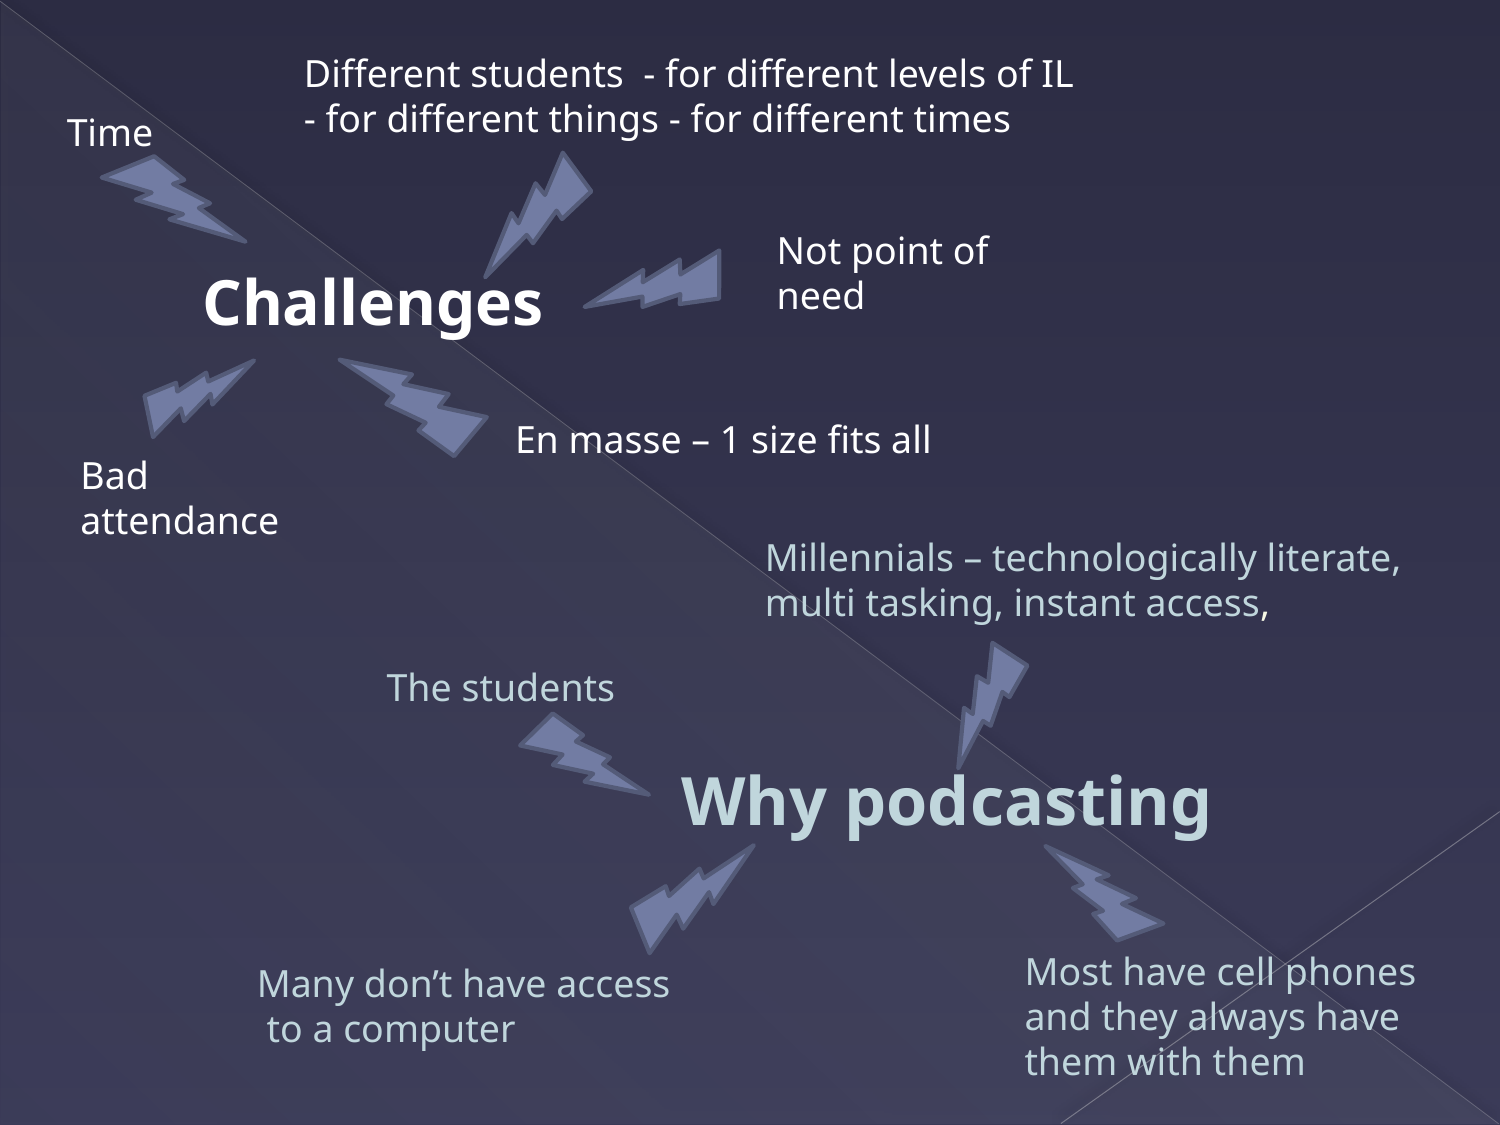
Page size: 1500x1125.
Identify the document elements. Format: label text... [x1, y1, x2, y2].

text_box Why podcasting [631, 751, 1269, 847]
text_box Many don’t have access to a computer [242, 952, 786, 1057]
text_box [628, 843, 756, 956]
text_box [142, 358, 256, 440]
text_box [518, 711, 651, 797]
text_box [956, 640, 1030, 771]
text_box Not point of need [761, 219, 1031, 325]
text_box Challenges [171, 255, 609, 346]
text_box En masse – 1 size fits all [500, 408, 948, 469]
text_box Bad attendance [65, 444, 295, 550]
text_box Different students - for different levels of IL - for different things - for different times [289, 42, 1128, 148]
text_box [483, 150, 593, 280]
text_box [99, 162, 248, 244]
text_box [1043, 844, 1166, 943]
text_box [582, 248, 722, 310]
text_box The students [371, 656, 650, 717]
text_box [337, 357, 489, 458]
text_box Time [52, 101, 169, 162]
text_box Millennials – technologically literate, multi tasking, instant access, [749, 527, 1500, 632]
text_box Most have cell phones and they always have them with them [1009, 940, 1465, 1091]
